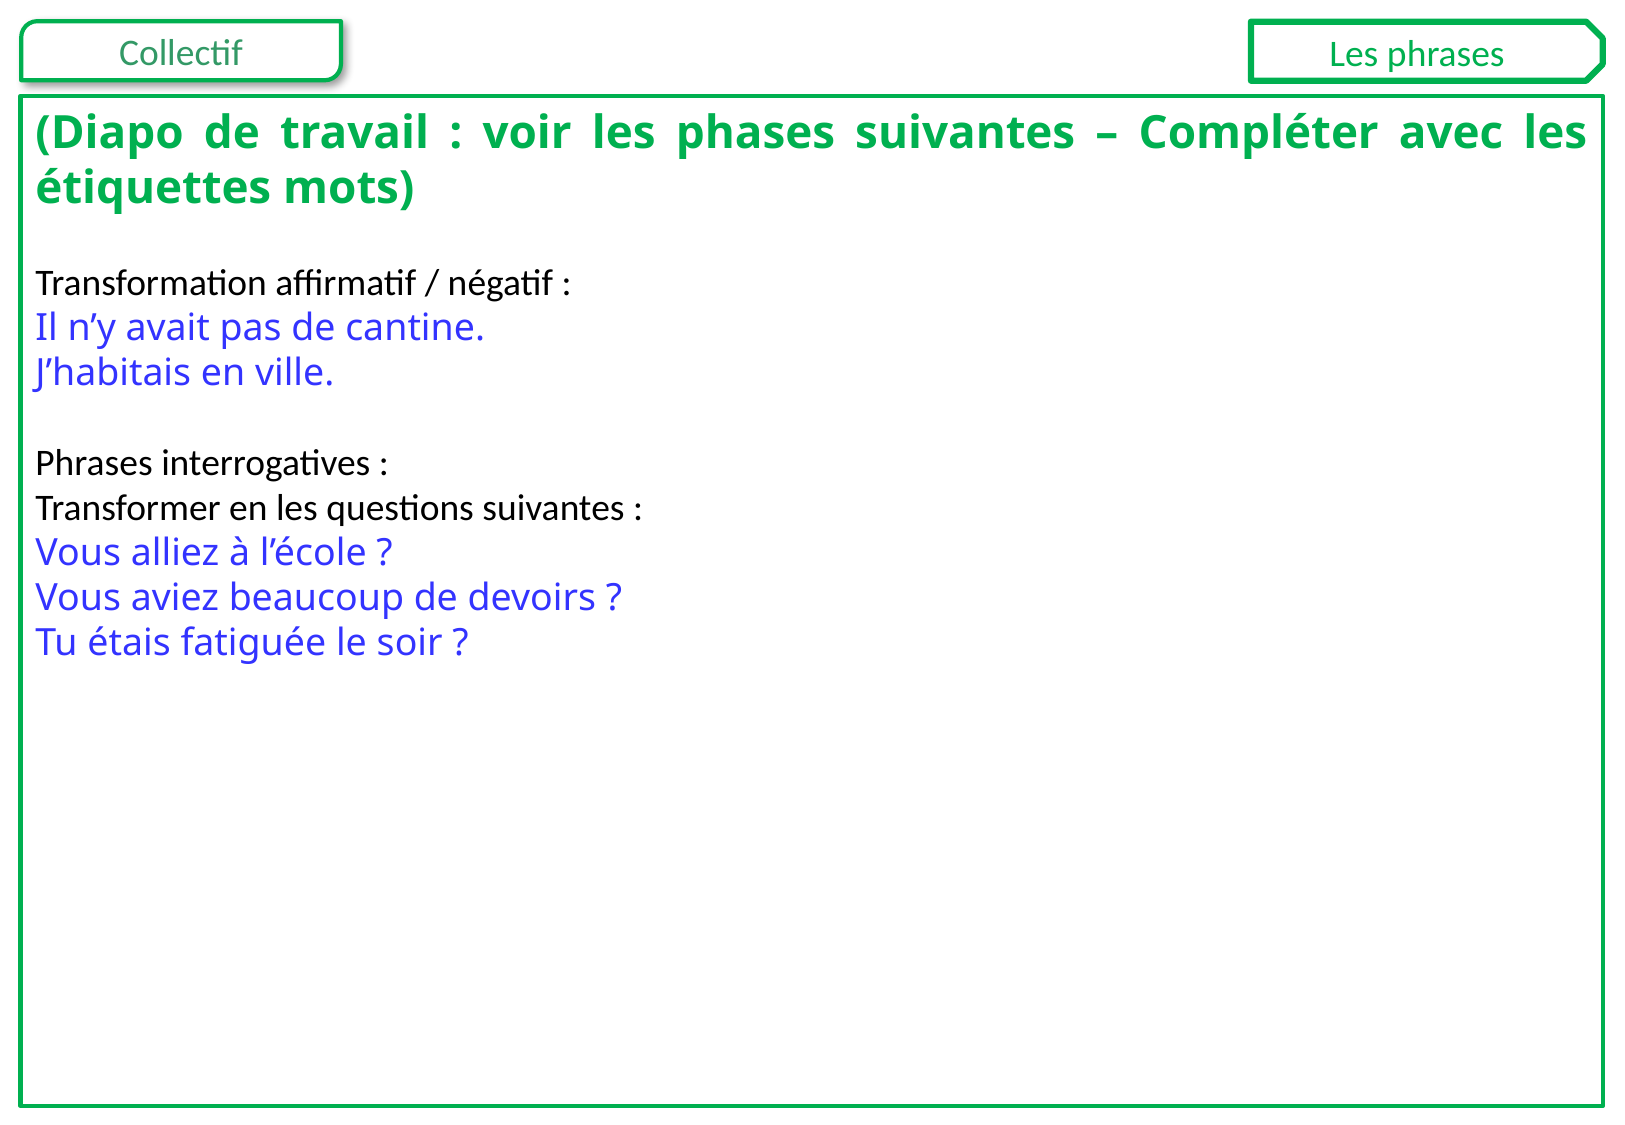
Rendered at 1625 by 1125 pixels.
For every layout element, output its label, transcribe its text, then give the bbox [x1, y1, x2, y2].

list Les phrases [1250, 21, 1584, 81]
list (Diapo de travail : voir les phases suivantes – Compléter avec les étiquettes mots) Transformation affirmatif / négatif : Il n’y avait pas de cantine. J’habitais en ville. Phrases interrogatives : Transformer en les questions suivantes : Vous alliez à l’école ? Vous aviez beaucoup de devoirs ? Tu étais fatiguée le soir ? [18, 94, 1605, 1108]
